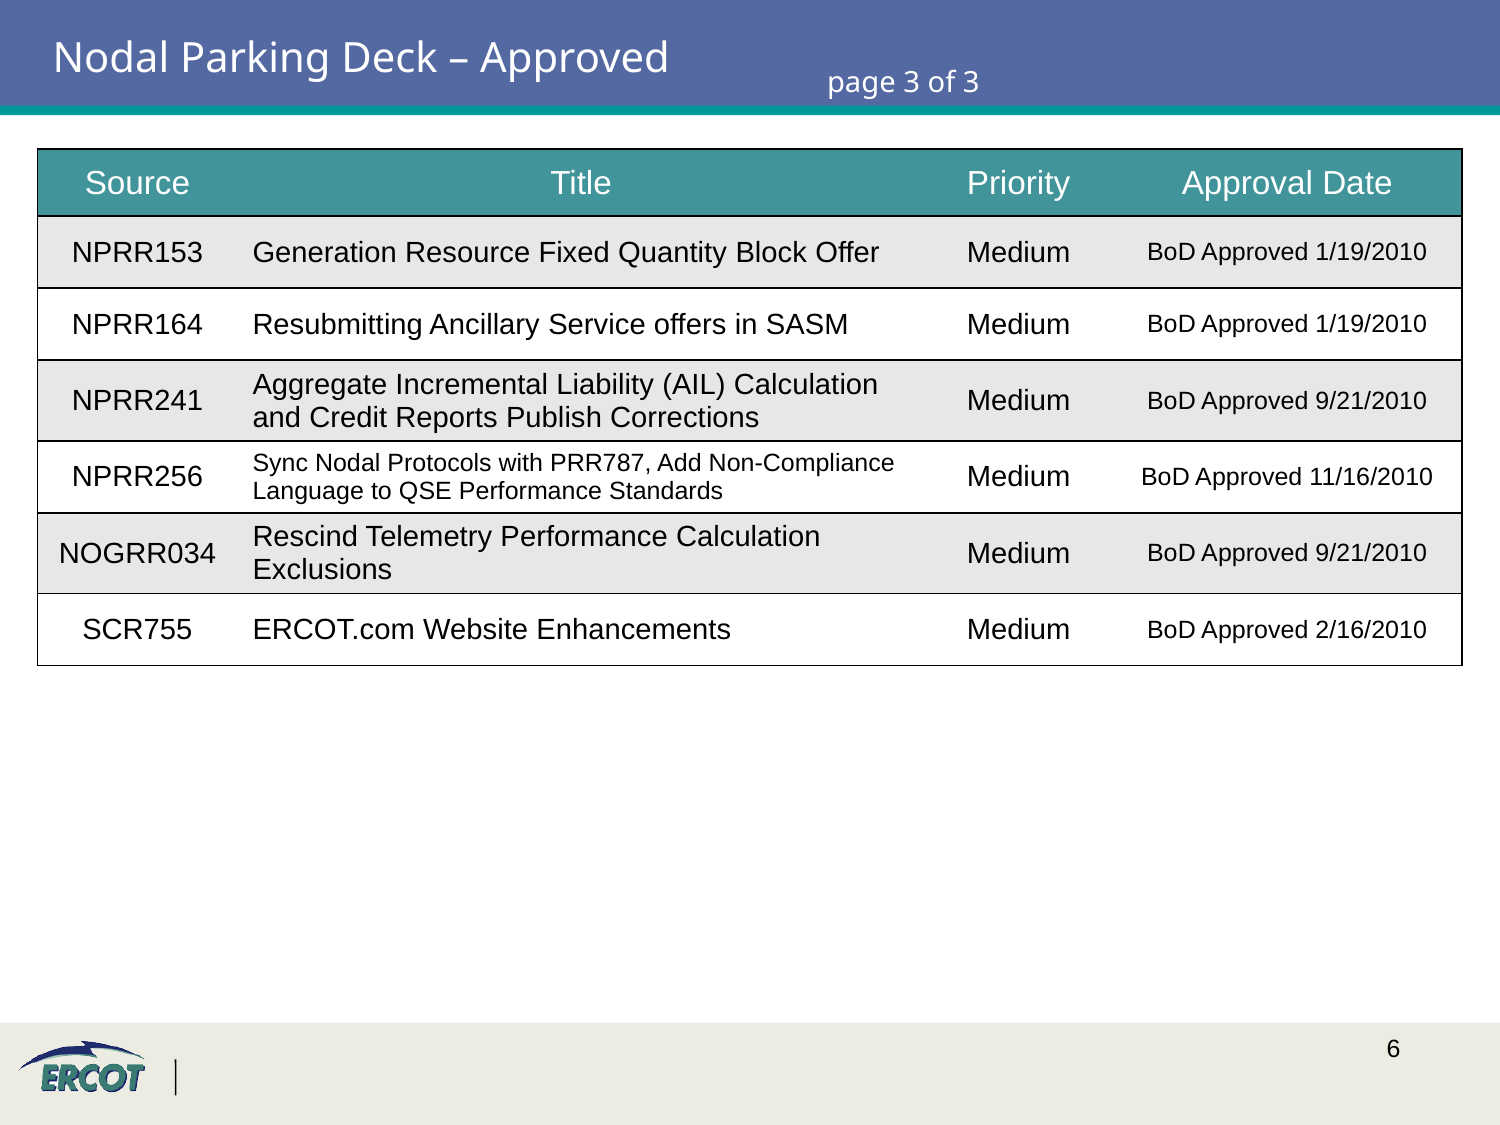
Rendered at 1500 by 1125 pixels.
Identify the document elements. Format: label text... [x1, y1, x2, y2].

table_cell NPRR153 [38, 217, 237, 287]
table_header Priority [925, 150, 1112, 215]
table_cell NOGRR034 [38, 514, 237, 593]
table_cell Aggregate Incremental Liability (AIL) Calculation and Credit Reports Publish Corrections [237, 361, 925, 440]
table_cell NPRR256 [38, 442, 237, 512]
table_cell NPRR164 [38, 289, 237, 359]
title Nodal Parking Deck – Approved [37, 12, 813, 101]
table_cell BoD Approved 1/19/2010 [1112, 289, 1461, 359]
table_cell NPRR241 [38, 361, 237, 440]
table_cell BoD Approved 2/16/2010 [1112, 594, 1461, 665]
text_box page 3 of 3 [812, 37, 1038, 125]
table_cell Sync Nodal Protocols with PRR787, Add Non-Compliance Language to QSE Performance Standards [237, 442, 925, 512]
table_cell BoD Approved 11/16/2010 [1112, 442, 1461, 512]
table_cell Medium [925, 361, 1112, 440]
table_cell Medium [925, 442, 1112, 512]
table_cell Rescind Telemetry Performance Calculation Exclusions [237, 514, 925, 593]
table_cell Medium [925, 289, 1112, 359]
table_cell Resubmitting Ancillary Service offers in SASM [237, 289, 925, 359]
picture [10, 1031, 151, 1111]
table_cell Medium [925, 594, 1112, 665]
table_header Title [237, 150, 925, 215]
table_cell SCR755 [38, 594, 237, 665]
table_header Source [38, 150, 237, 215]
table_cell BoD Approved 1/19/2010 [1112, 217, 1461, 287]
table_cell BoD Approved 9/21/2010 [1112, 514, 1461, 593]
table_cell Medium [925, 217, 1112, 287]
table_cell ERCOT.com Website Enhancements [237, 594, 925, 665]
table_cell Generation Resource Fixed Quantity Block Offer [237, 217, 925, 287]
table_cell BoD Approved 9/21/2010 [1112, 361, 1461, 440]
table_cell Medium [925, 514, 1112, 593]
table_header Approval Date [1112, 150, 1461, 215]
